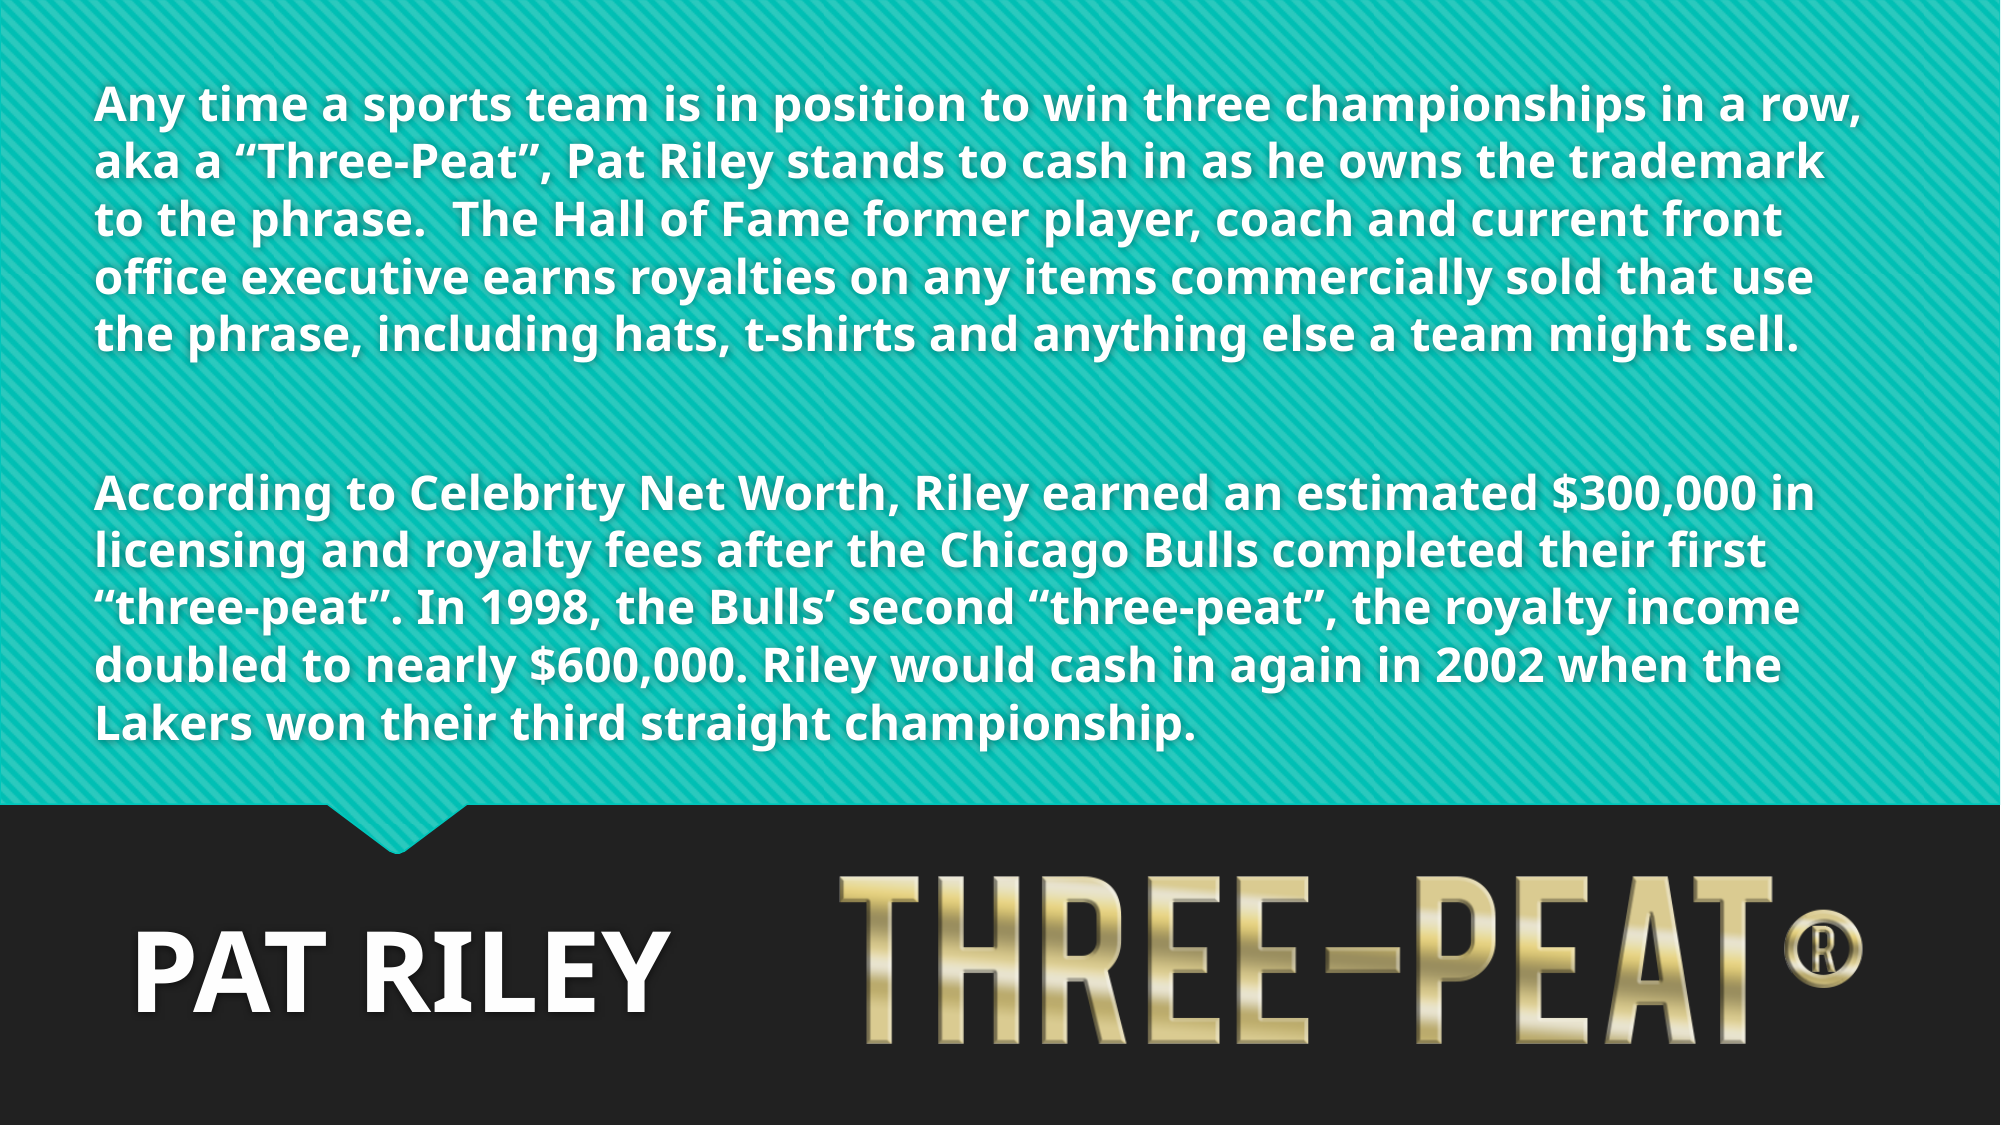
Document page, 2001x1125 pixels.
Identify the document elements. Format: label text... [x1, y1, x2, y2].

title PAT RILEY [113, 874, 782, 1043]
picture [782, 825, 1917, 1093]
text_box Any time a sports team is in position to win three championships in a row, aka a “Three-Peat”, Pat Riley stands to cash in as he owns the trademark to the phrase. The Hall of Fame former player, coach and current front office executive earns royalties on any items commercially sold that use the phrase, including hats, t-shirts and anything else a team might sell. According to Celebrity Net Worth, Riley earned an estimated $300,000 in licensing and royalty fees after the Chicago Bulls completed their first “three-peat”. In 1998, the Bulls’ second “three-peat”, the royalty income doubled to nearly $600,000. Riley would cash in again in 2002 when the Lakers won their third straight championship. [78, 65, 1882, 777]
